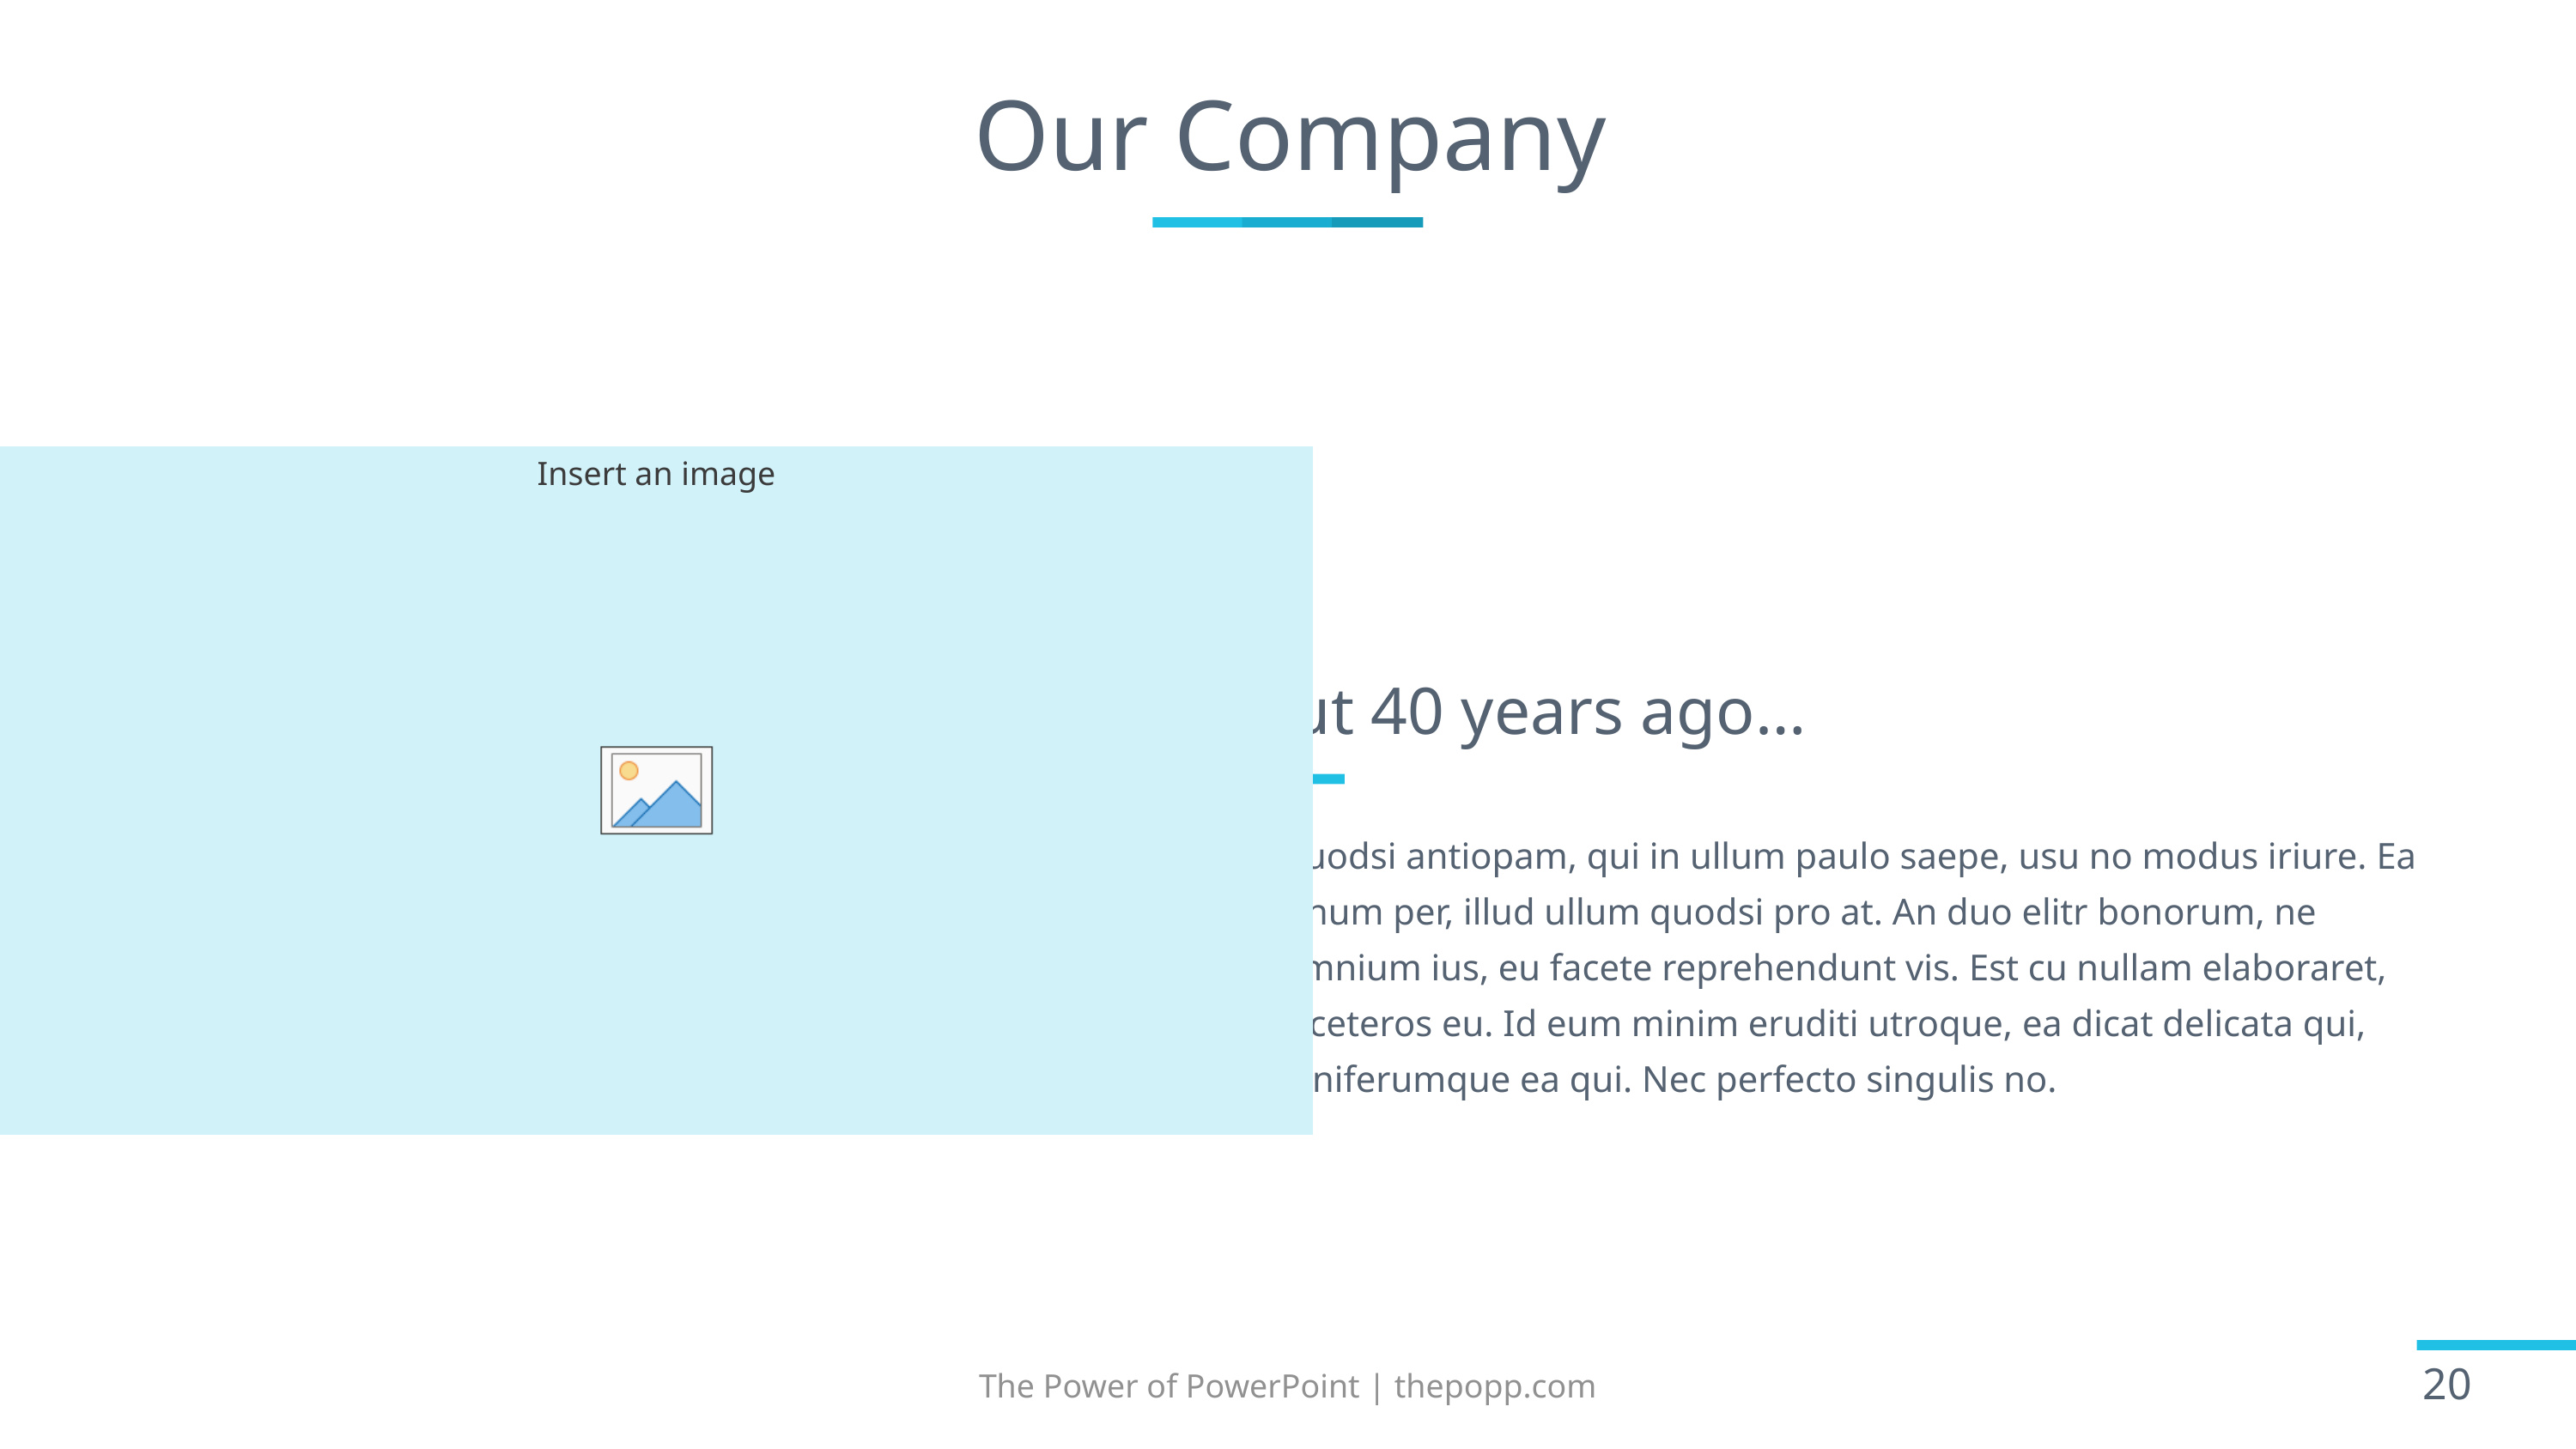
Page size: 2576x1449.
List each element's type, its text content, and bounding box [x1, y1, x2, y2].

list About 40 years ago… [1314, 656, 2433, 761]
picture [0, 446, 1314, 1135]
list Vel an quodsi antiopam, qui in ullum paulo saepe, usu no modus iriure. Ea sale alienum per, illud ullum quodsi pro at. An duo elitr bonorum, ne modo omnium ius, eu facete reprehendunt vis. Est cu nullam elaboraret, vis case ceteros eu. Id eum minim eruditi utroque, ea dicat delicata qui, iusto signiferumque ea qui. Nec perfecto singulis no. [1314, 814, 2433, 1135]
title Our Company [69, 49, 2512, 230]
footer The Power of PowerPoint | thepopp.com [853, 1349, 1723, 1427]
slide_number 20 [2409, 1351, 2576, 1421]
